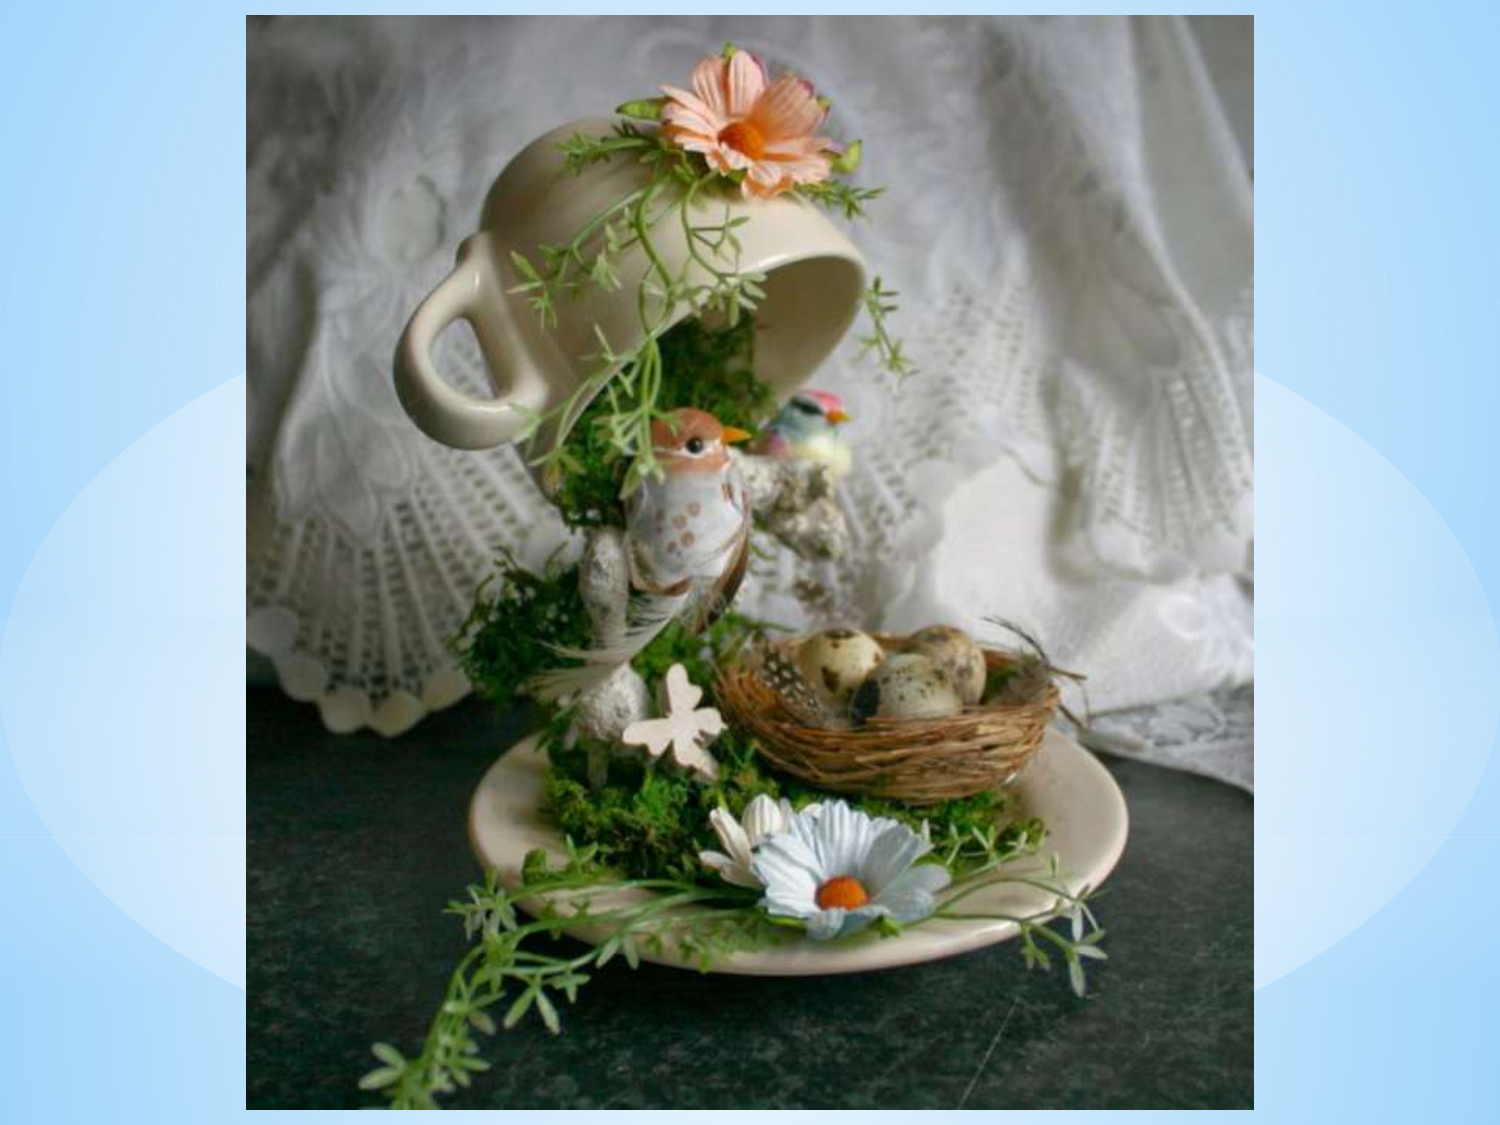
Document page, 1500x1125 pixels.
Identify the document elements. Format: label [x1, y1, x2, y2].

picture [245, 15, 1255, 1110]
